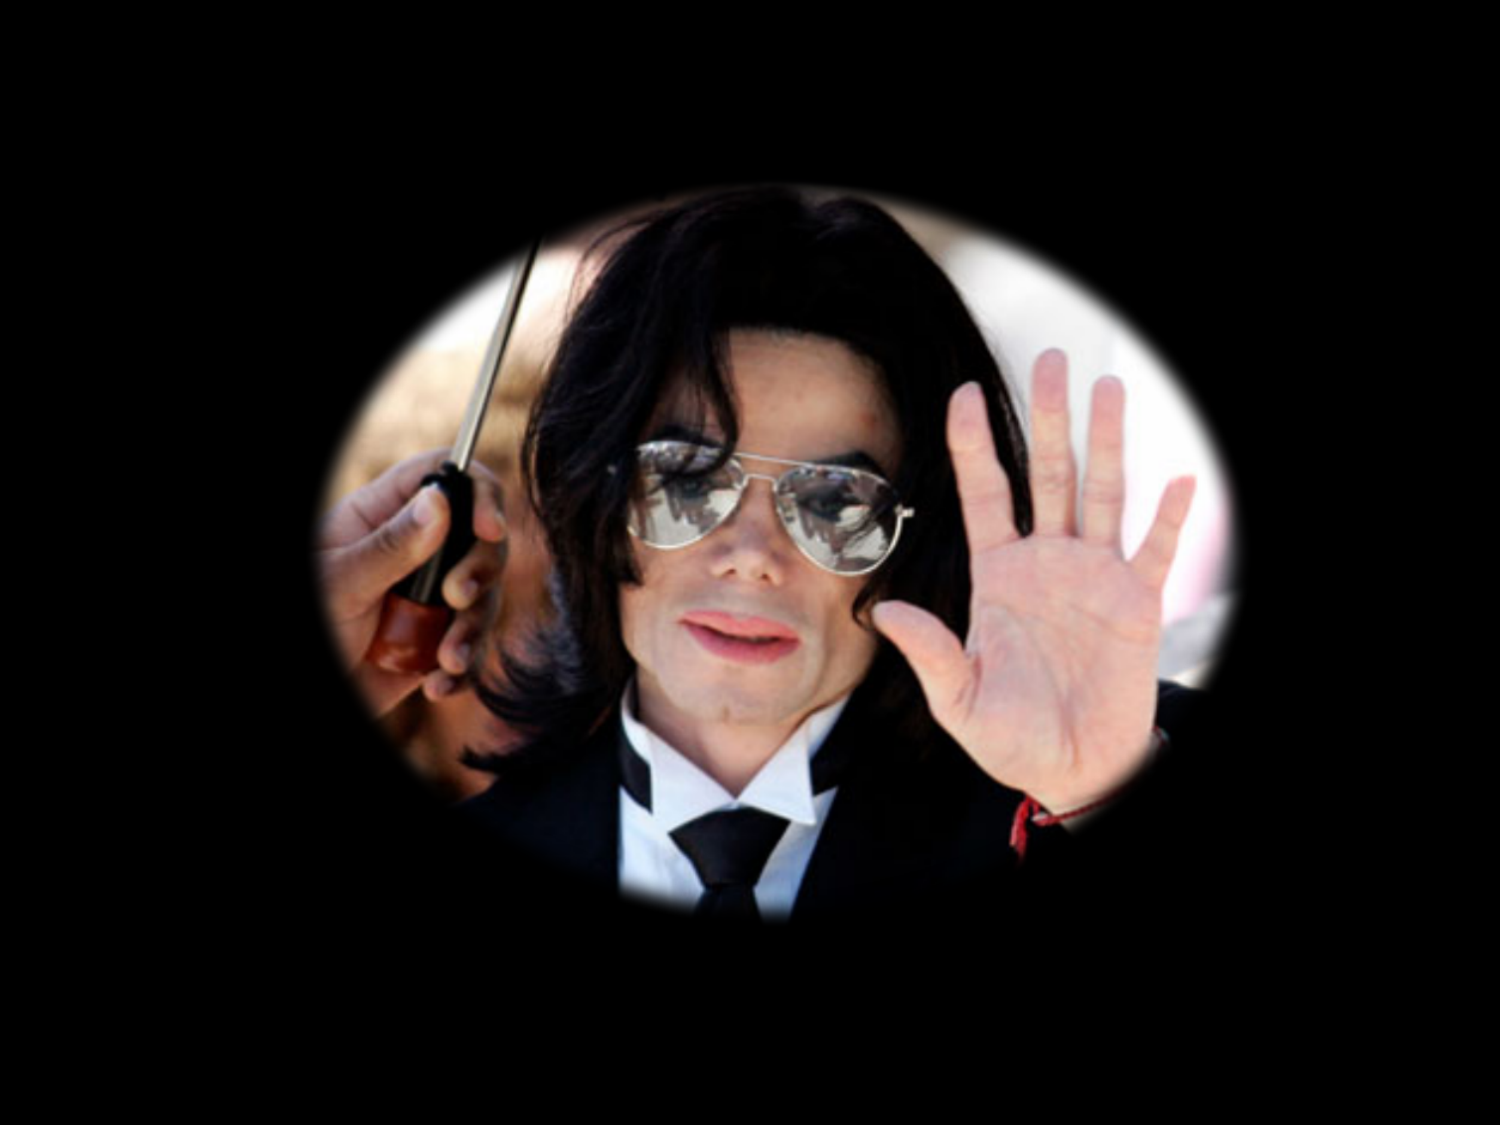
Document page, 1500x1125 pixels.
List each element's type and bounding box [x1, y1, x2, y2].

picture [304, 175, 1254, 928]
